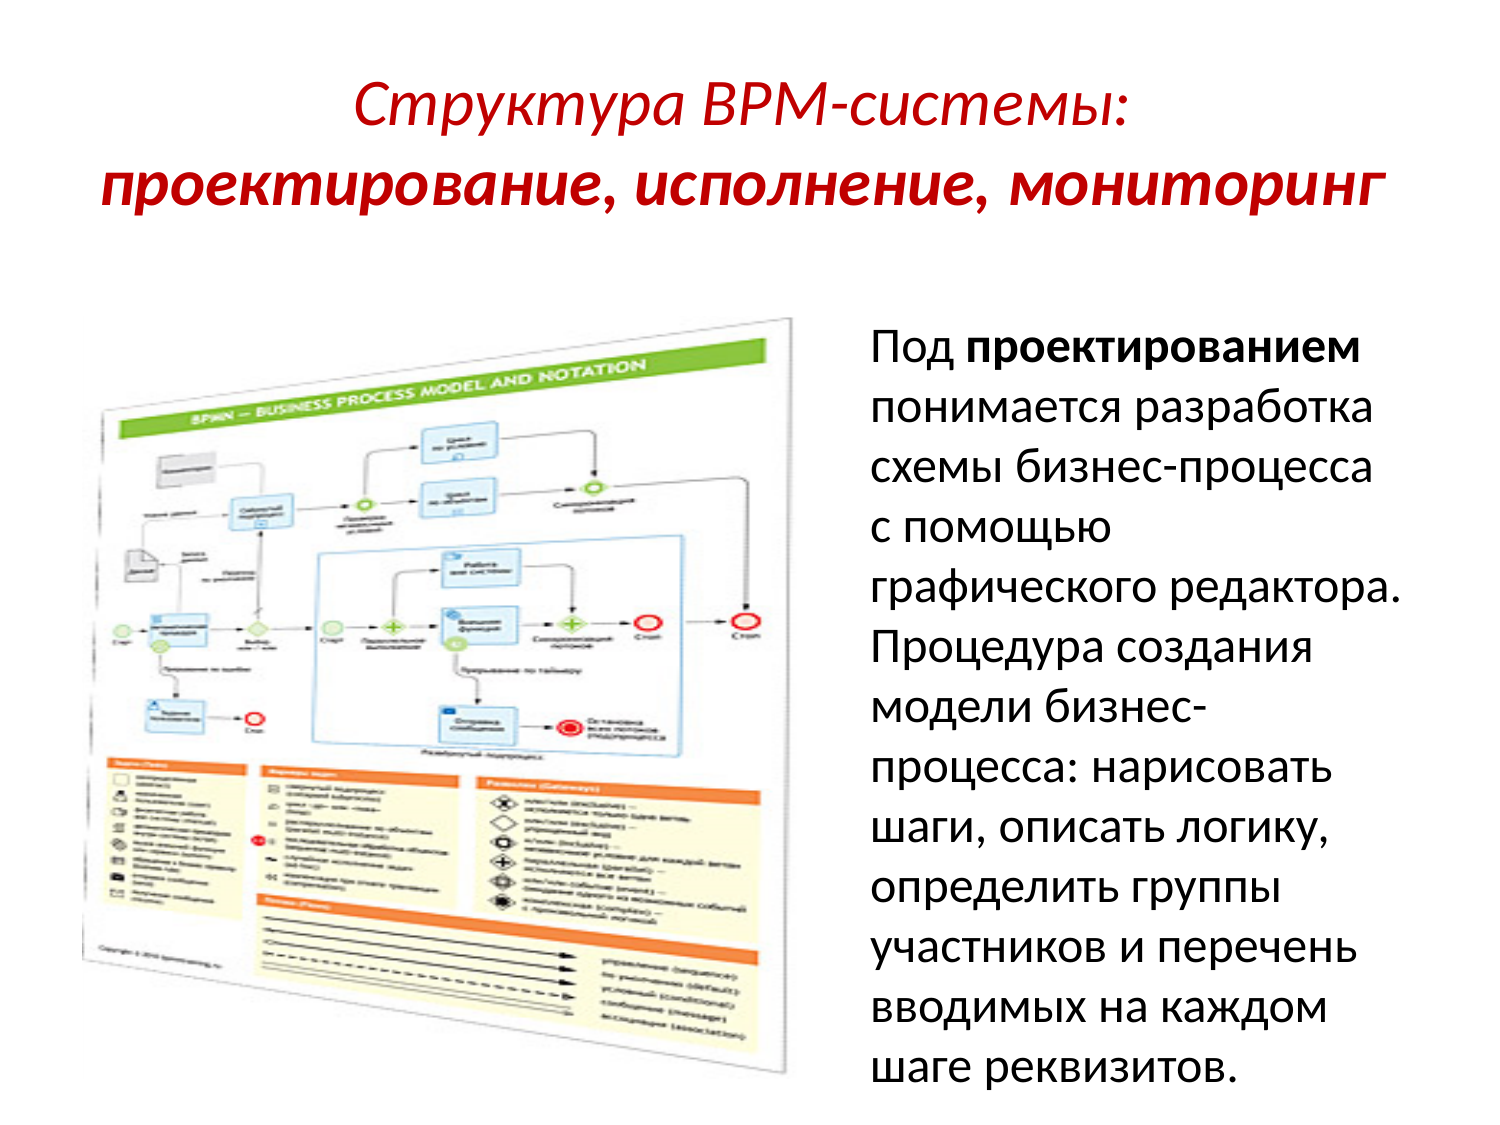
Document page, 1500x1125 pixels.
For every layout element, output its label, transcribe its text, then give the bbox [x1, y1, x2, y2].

title Структура BPM-системы: проектирование, исполнение, мониторинг [75, 45, 1425, 233]
text_box Под проектированием понимается разработка схемы бизнес-процесса с помощью графического редактора. Процедура создания модели бизнес-процесса: нарисовать шаги, описать логику, определить группы участников и перечень вводимых на каждом шаге реквизитов. [855, 304, 1418, 1100]
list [81, 316, 799, 1079]
